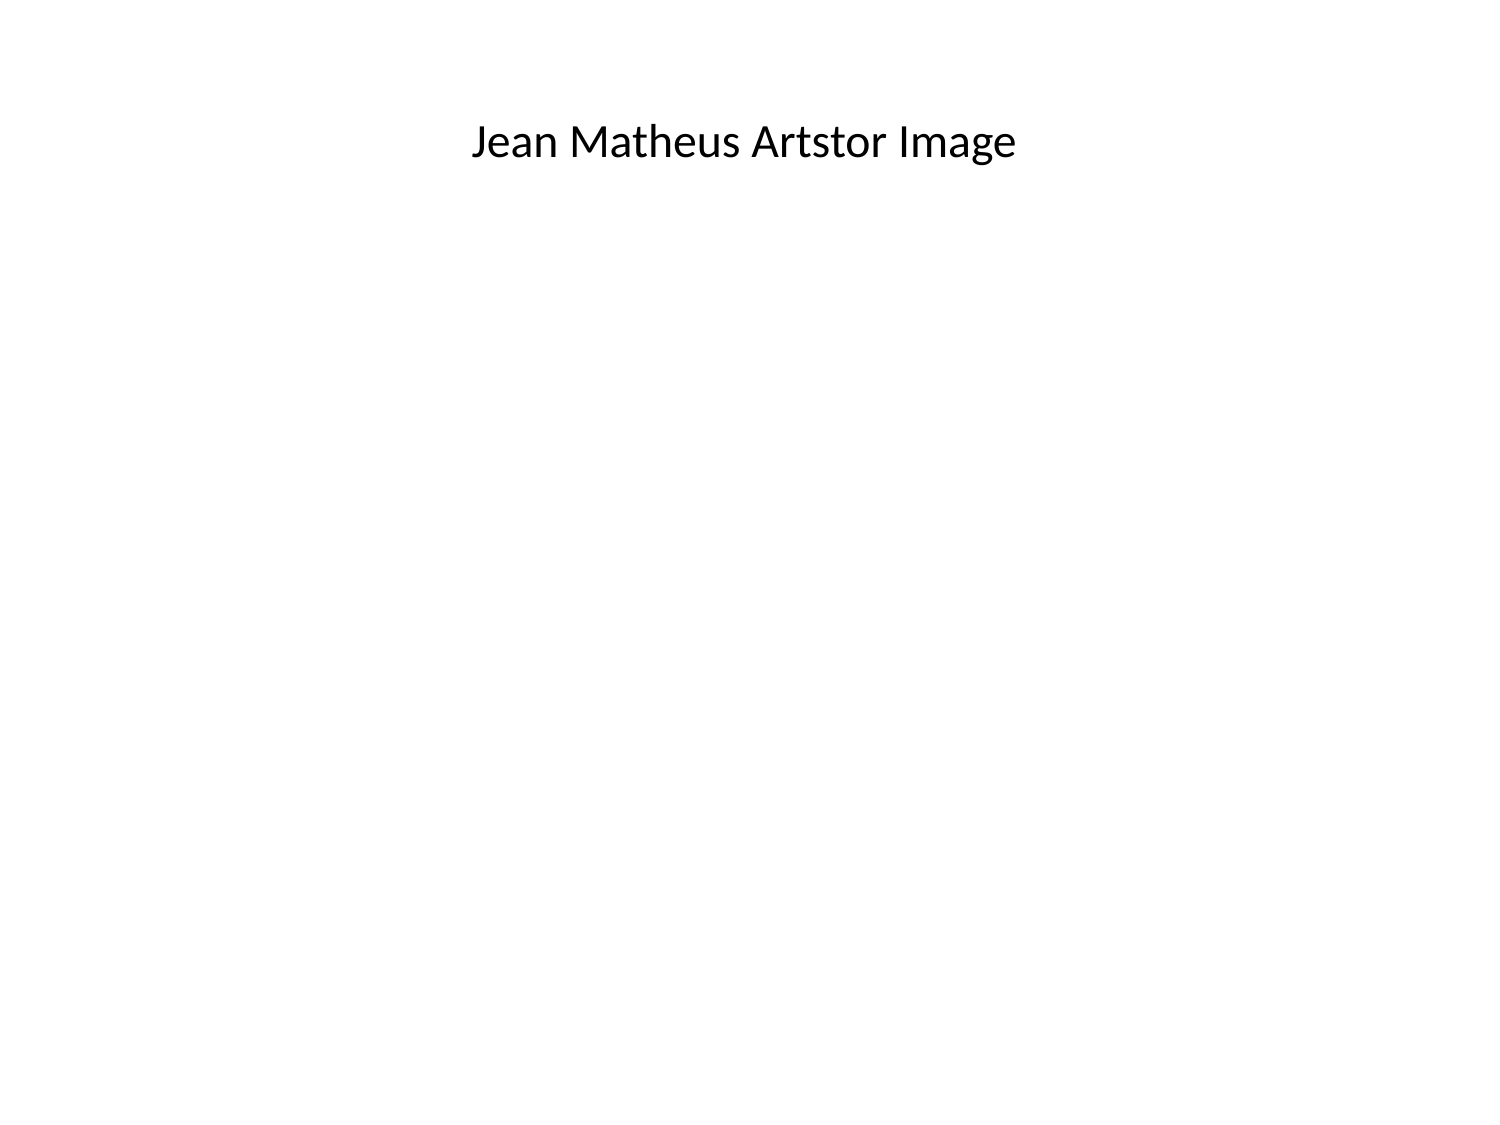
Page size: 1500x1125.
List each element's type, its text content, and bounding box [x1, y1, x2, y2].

title Jean Matheus Artstor Image [75, 45, 1425, 233]
